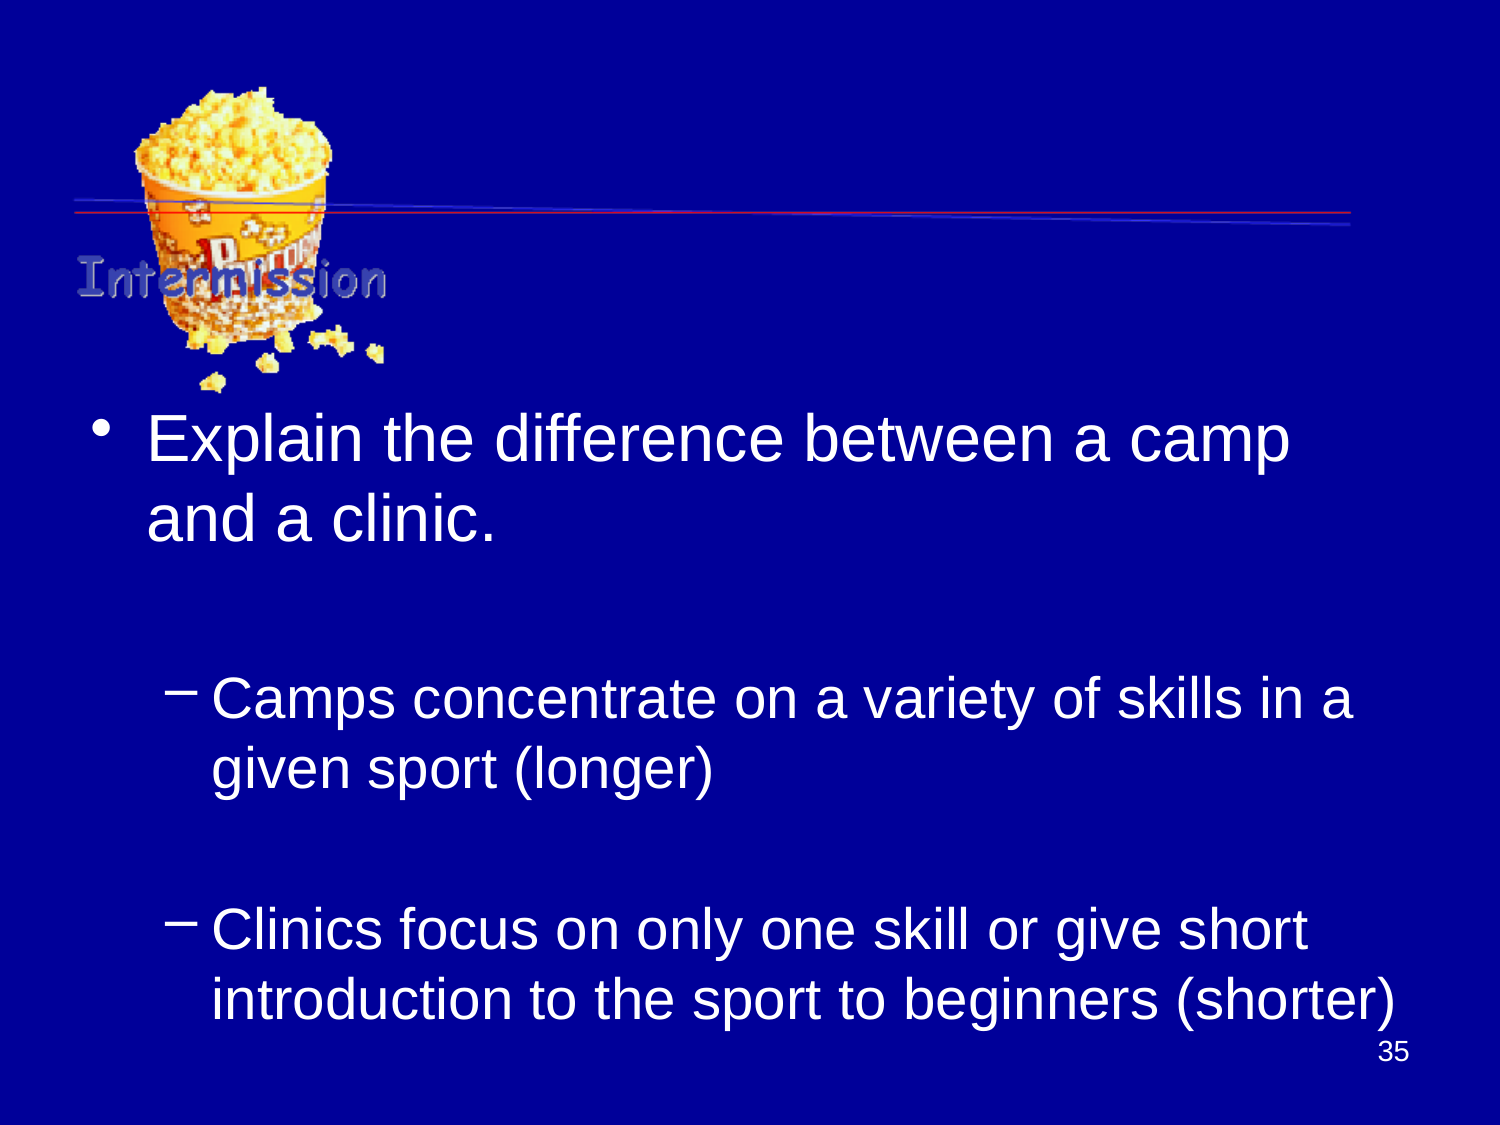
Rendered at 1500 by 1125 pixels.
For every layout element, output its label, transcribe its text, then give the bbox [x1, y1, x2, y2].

list Explain the difference between a camp and a clinic. Camps concentrate on a variety of skills in a given sport (longer) Clinics focus on only one skill or give short introduction to the sport to beginners (shorter) [74, 387, 1426, 1051]
picture [62, 74, 1352, 451]
slide_number 35 [1074, 1051, 1425, 1103]
